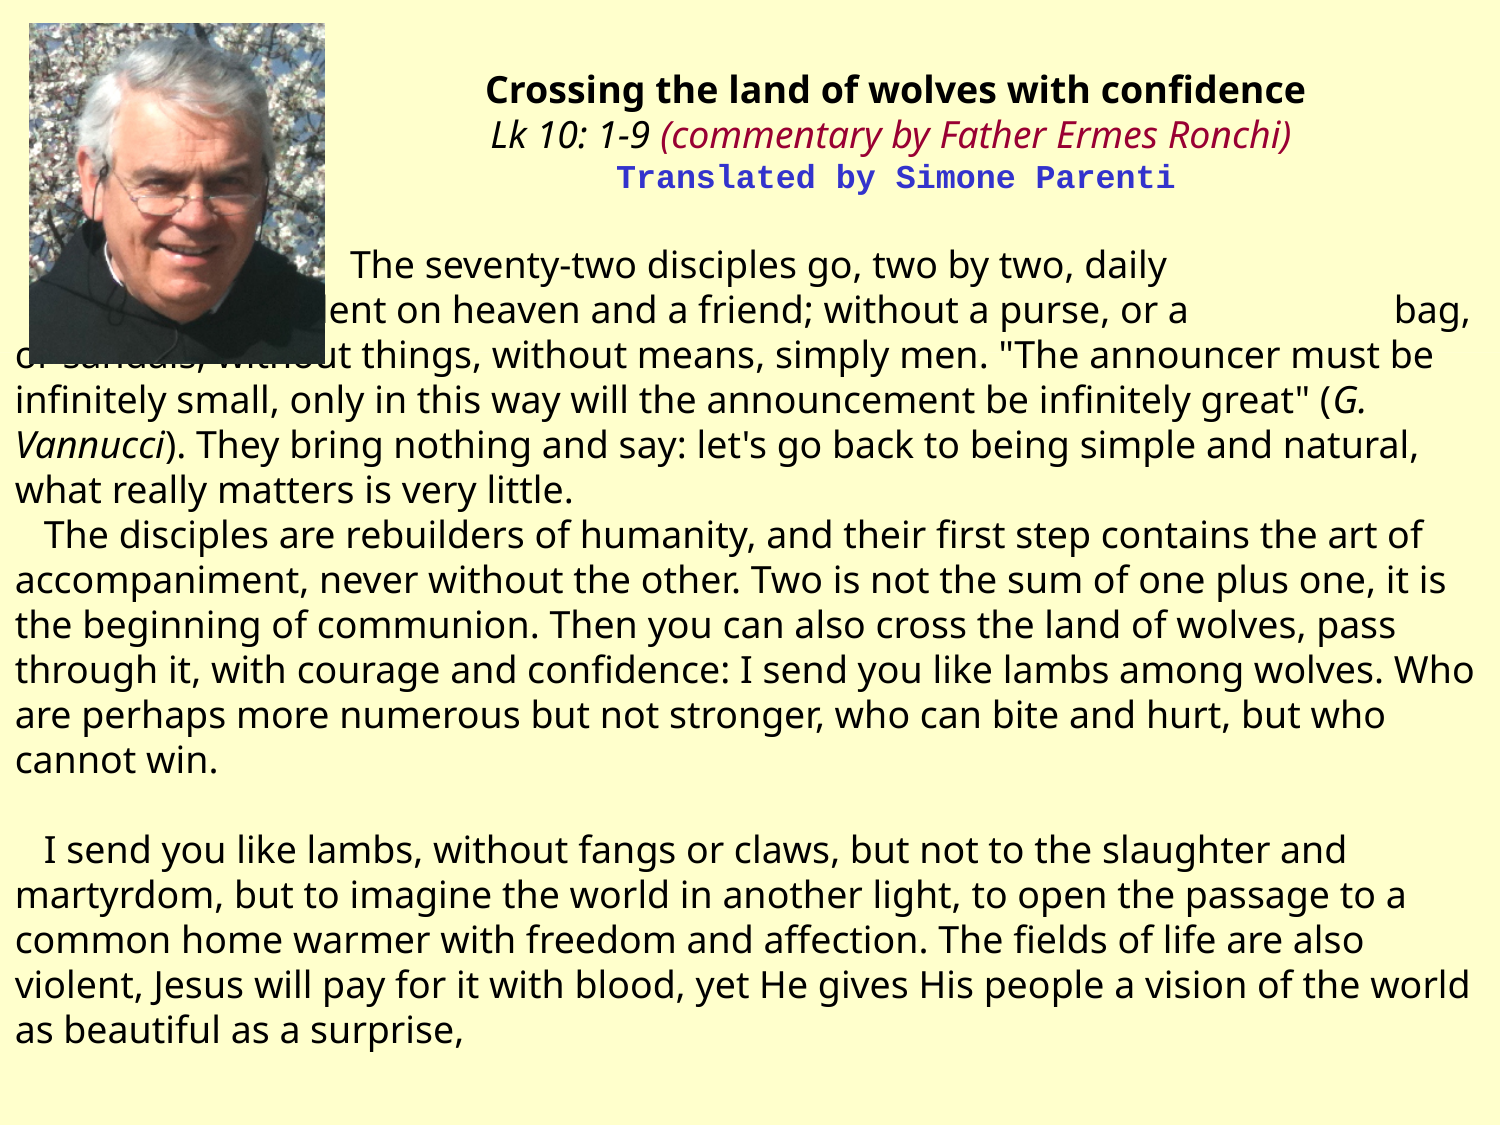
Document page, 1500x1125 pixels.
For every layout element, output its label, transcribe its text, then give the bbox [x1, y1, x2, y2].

picture [29, 23, 325, 364]
text_box Crossing the land of wolves with confidence Lk 10: 1-9 (commentary by Father Ermes Ronchi) Translated by Simone Parenti [325, 58, 1496, 203]
text_box The seventy-two disciples go, two by two, daily dependent on heaven and a friend; without a purse, or a bag, or sandals, without things, without means, simply men. "The announcer must be infinitely small, only in this way will the announcement be infinitely great" (G. Vannucci). They bring nothing and say: let's go back to being simple and natural, what really matters is very little. The disciples are rebuilders of humanity, and their first step contains the art of accompaniment, never without the other. Two is not the sum of one plus one, it is the beginning of communion. Then you can also cross the land of wolves, pass through it, with courage and confidence: I send you like lambs among wolves. Who are perhaps more numerous but not stronger, who can bite and hurt, but who cannot win. I send you like lambs, without fangs or claws, but not to the slaughter and martyrdom, but to imagine the world in another light, to open the passage to a common home warmer with freedom and affection. The fields of life are also violent, Jesus will pay for it with blood, yet He gives His people a vision of the world as beautiful as a surprise, [0, 233, 1500, 1059]
